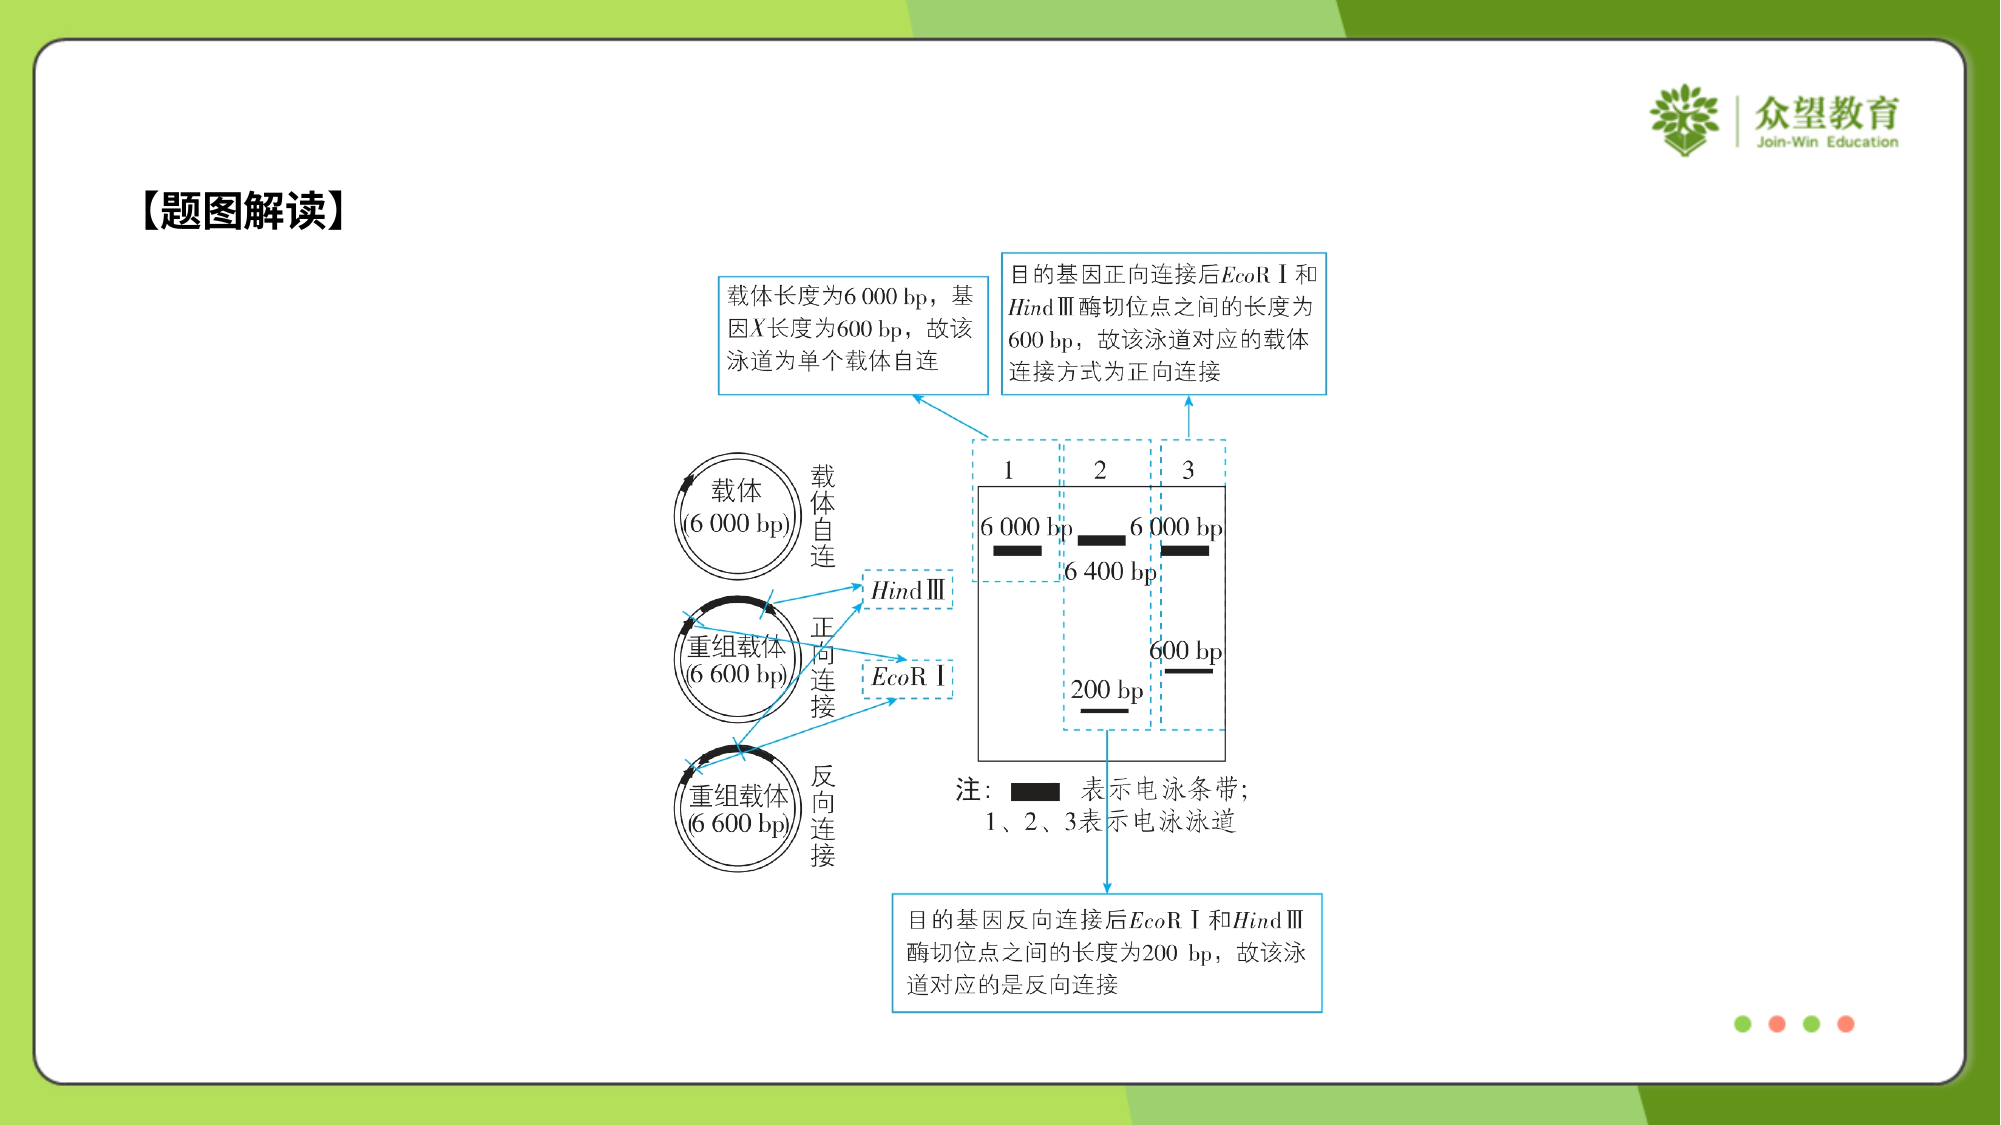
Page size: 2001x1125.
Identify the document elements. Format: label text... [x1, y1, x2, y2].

picture [0, 0, 2000, 1125]
text_box 【题图解读】 [118, 159, 1883, 227]
